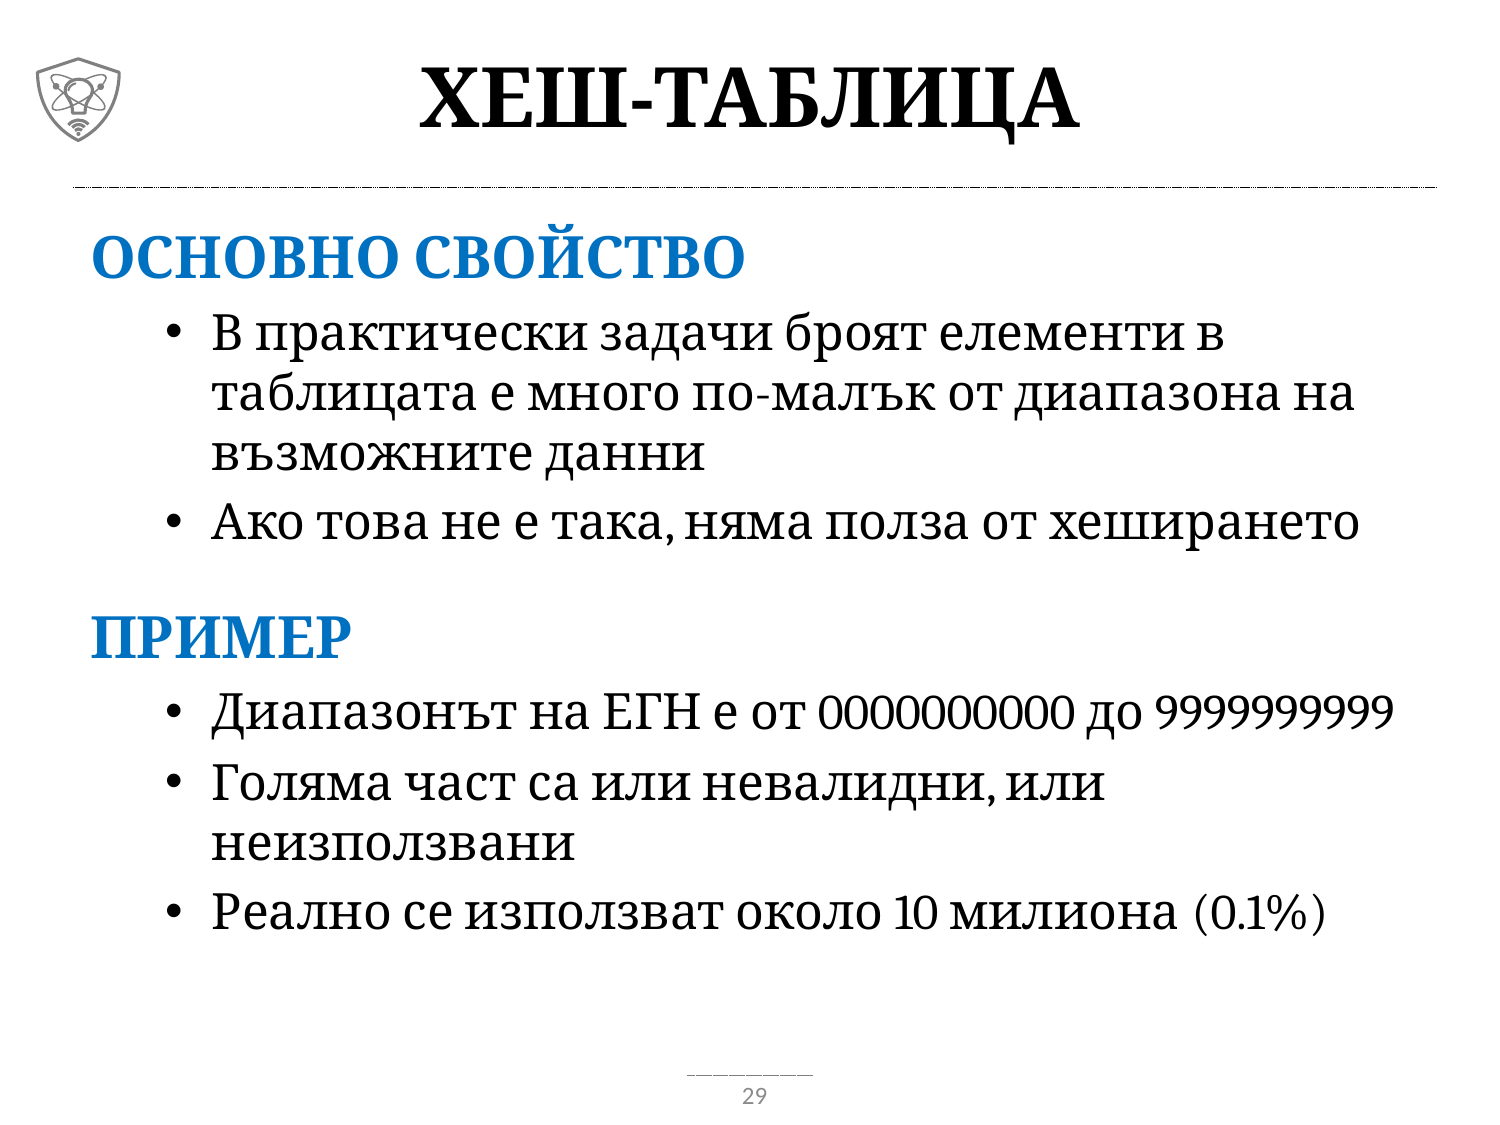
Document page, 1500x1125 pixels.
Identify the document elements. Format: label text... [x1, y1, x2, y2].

title Хеш-таблица [0, 0, 1500, 188]
list Основно свойство В практически задачи броят елементи в таблицата е много по-малък от диапазона на възможните данни Ако това не е така, няма полза от хеширането Пример Диапазонът на ЕГН е от 0000000000 до 9999999999 Голяма част са или невалидни, или неизползвани Реално се използват около 10 милиона (0.1%) [75, 212, 1450, 1063]
slide_number 29 [579, 1065, 930, 1125]
